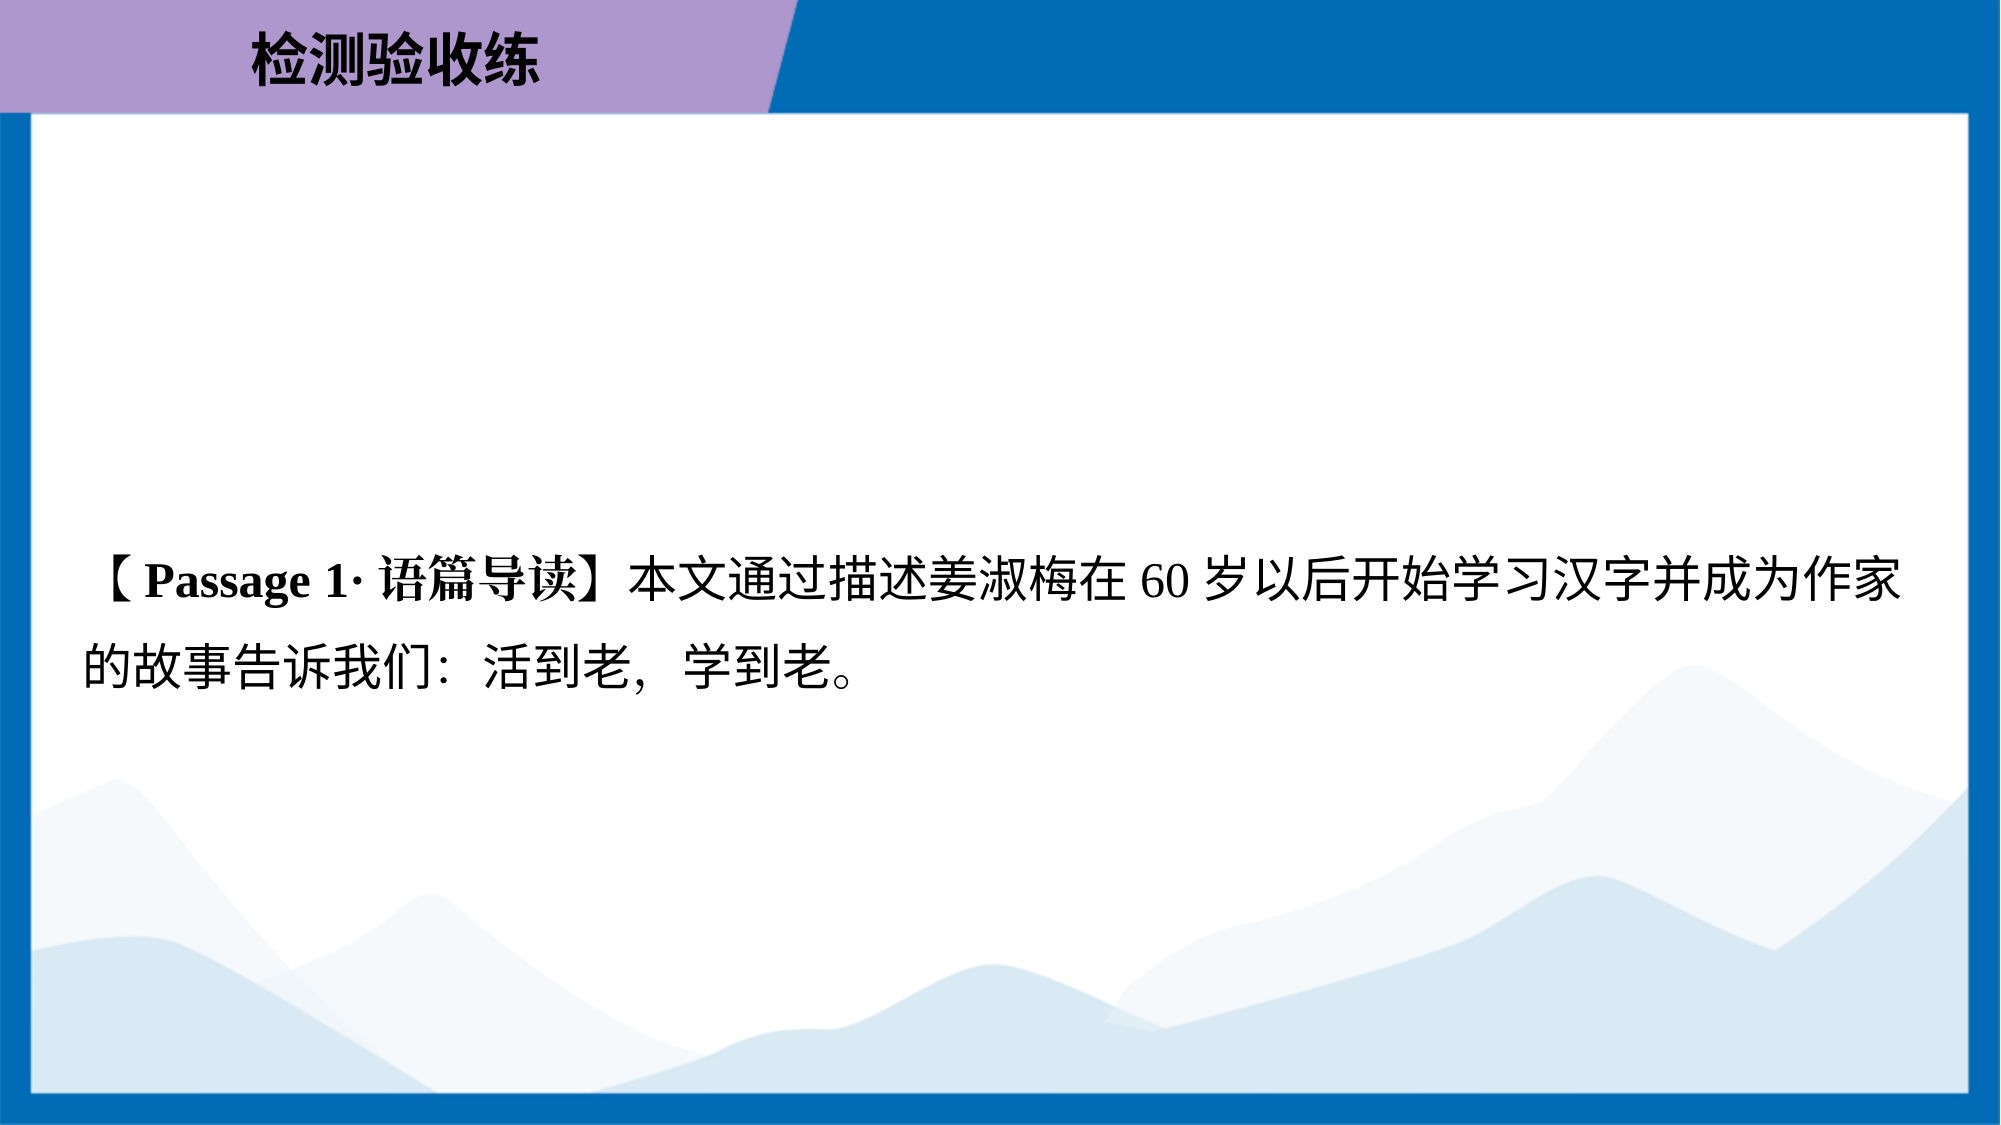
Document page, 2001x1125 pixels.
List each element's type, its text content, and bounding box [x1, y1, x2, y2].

text_box 【Passage 1·语篇导读】本文通过描述姜淑梅在60岁以后开始学习汉字并成为作家 的故事告诉我们：活到老，学到老。 [82, 516, 1917, 686]
picture [0, 0, 2000, 1125]
